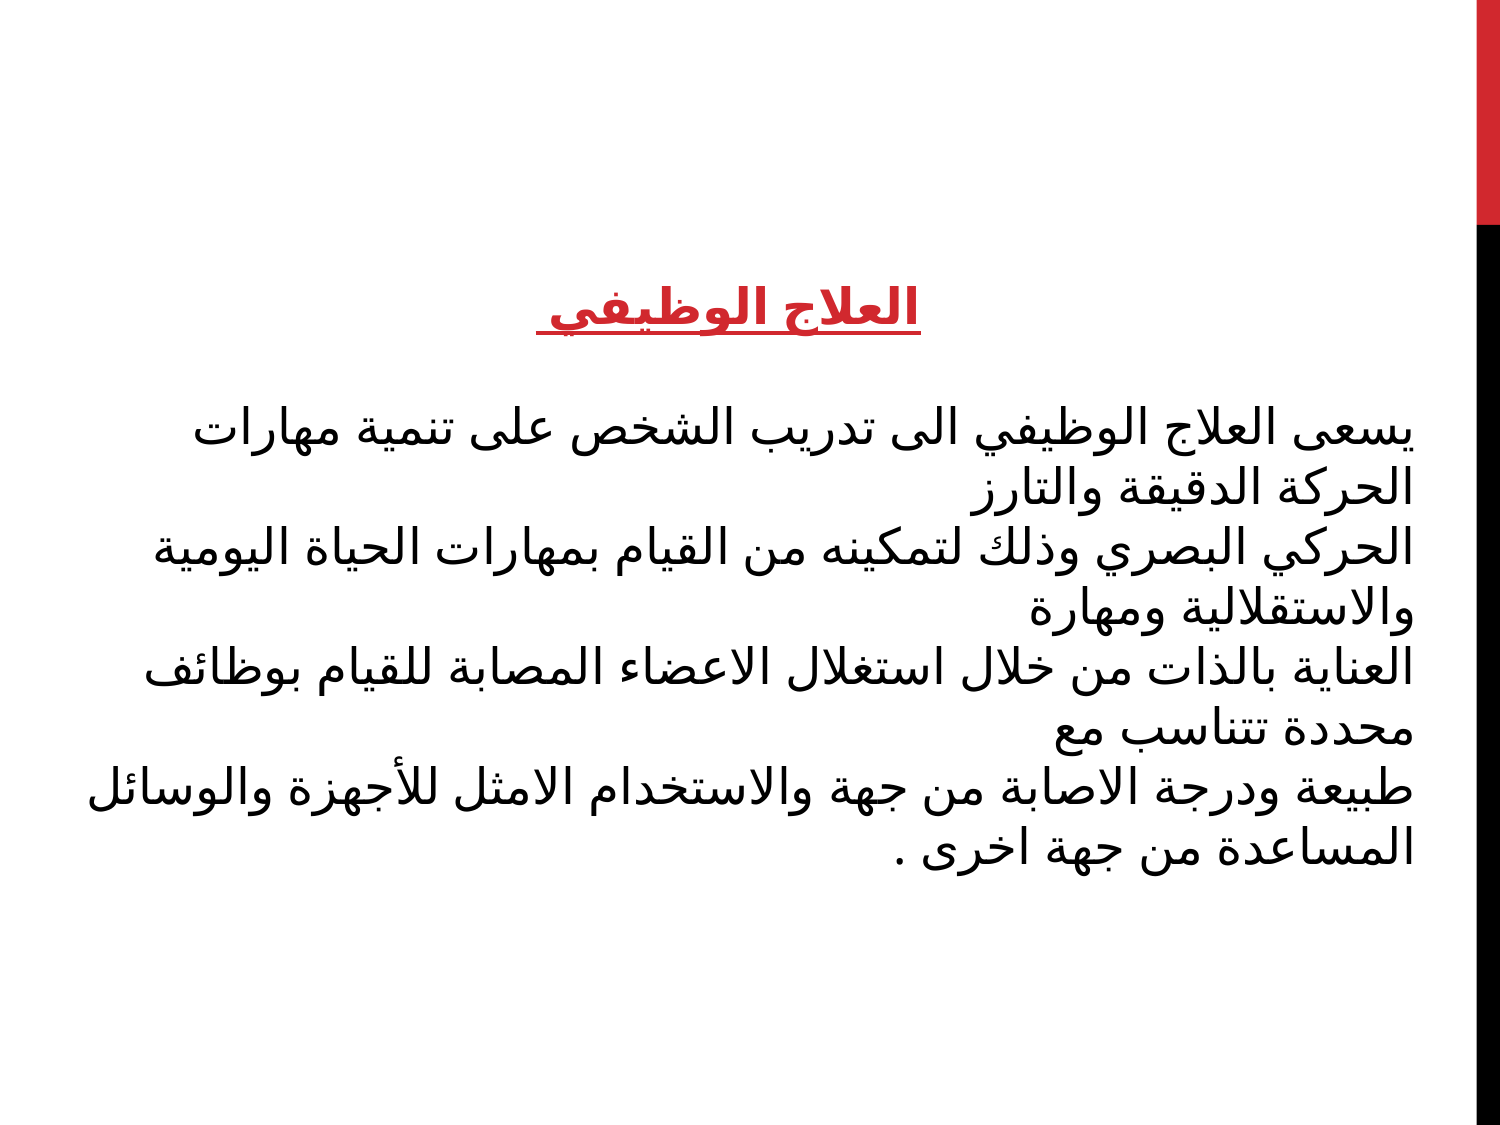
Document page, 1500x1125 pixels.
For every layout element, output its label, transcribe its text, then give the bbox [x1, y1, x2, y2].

text_box العلاج الوظيفي يسعى العلاج الوظيفي الى تدريب الشخص على تنمية مهارات الحركة الدقيقة والتارز الحركي البصري وذلك لتمكينه من القيام بمهارات الحياة اليومية والاستقلالية ومهارة العناية بالذات من خلال استغلال الاعضاء المصابة للقيام بوظائف محددة تتناسب مع طبيعة ودرجة الاصابة من جهة والاستخدام الامثل للأجهزة والوسائل المساعدة من جهة اخرى . [25, 267, 1432, 927]
